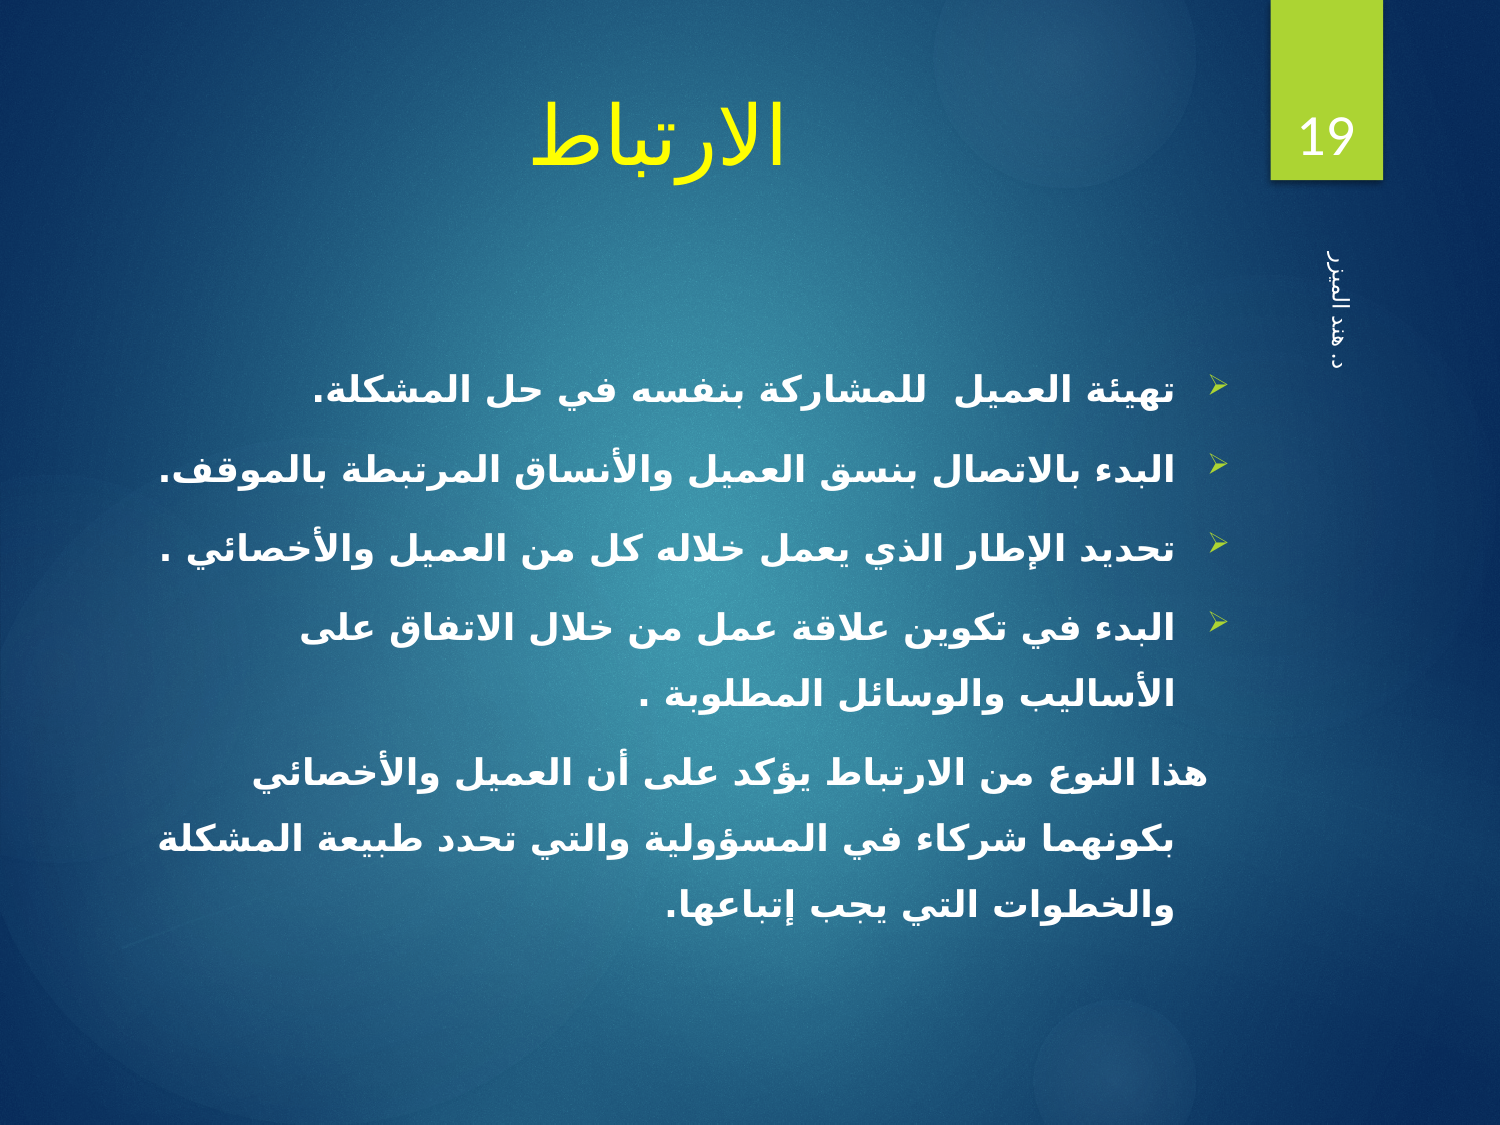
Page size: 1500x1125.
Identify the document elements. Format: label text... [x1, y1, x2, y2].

slide_number 19 [1273, 48, 1378, 175]
title الارتباط [79, 74, 1237, 304]
footer د. هند الميزر [1320, 237, 1358, 871]
list تهيئة العميل للمشاركة بنفسه في حل المشكلة. البدء بالاتصال بنسق العميل والأنساق المرتبطة بالموقف. تحديد الإطار الذي يعمل خلاله كل من العميل والأخصائي . البدء في تكوين علاقة عمل من خلال الاتفاق على الأساليب والوسائل المطلوبة . هذا النوع من الارتباط يؤكد على أن العميل والأخصائي بكونهما شركاء في المسؤولية والتي تحدد طبيعة المشكلة والخطوات التي يجب إتباعها. [135, 336, 1237, 1025]
